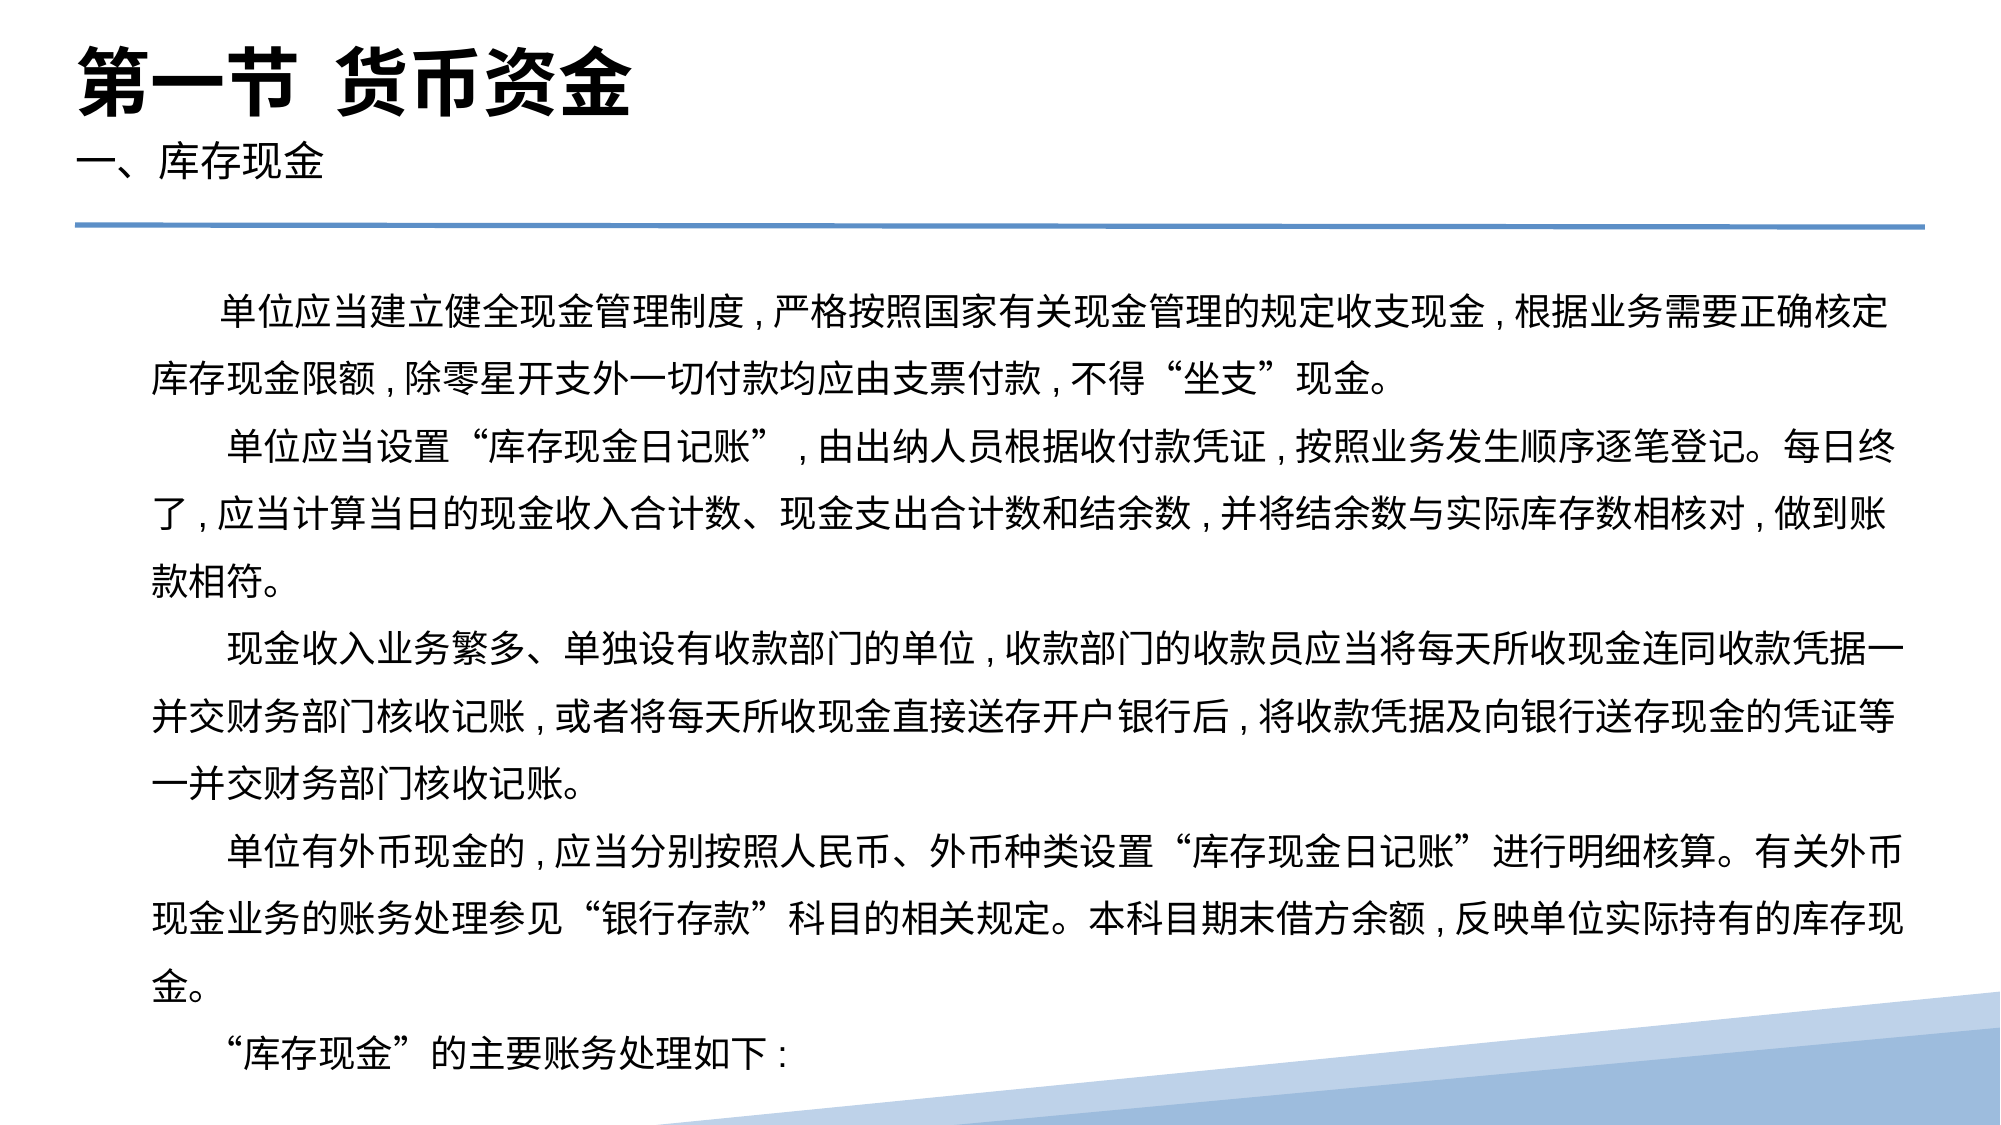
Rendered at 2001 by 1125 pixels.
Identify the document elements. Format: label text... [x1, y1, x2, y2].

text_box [74, 224, 1925, 228]
text_box 一、库存现金 [75, 124, 1925, 200]
text_box 单位应当建立健全现金管理制度,严格按照国家有关现金管理的规定收支现金,根据业务需要正确核定库存现金限额,除零星开支外一切付款均应由支票付款,不得“坐支”现金。 单位应当设置“库存现金日记账”,由出纳人员根据收付款凭证,按照业务发生顺序逐笔登记。每日终了,应当计算当日的现金收入合计数、现金支出合计数和结余数,并将结余数与实际库存数相核对,做到账款相符。 现金收入业务繁多、单独设有收款部门的单位,收款部门的收款员应当将每天所收现金连同收款凭据一并交财务部门核收记账,或者将每天所收现金直接送存开户银行后,将收款凭据及向银行送存现金的凭证等一并交财务部门核收记账。 单位有外币现金的,应当分别按照人民币、外币种类设置“库存现金日记账”进行明细核算。有关外币现金业务的账务处理参见“银行存款”科目的相关规定。本科目期末借方余额,反映单位实际持有的库存现金。 “库存现金”的主要账务处理如下: [136, 257, 1925, 1027]
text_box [656, 991, 2000, 1125]
text_box 第一节 货币资金 [75, 24, 1925, 124]
